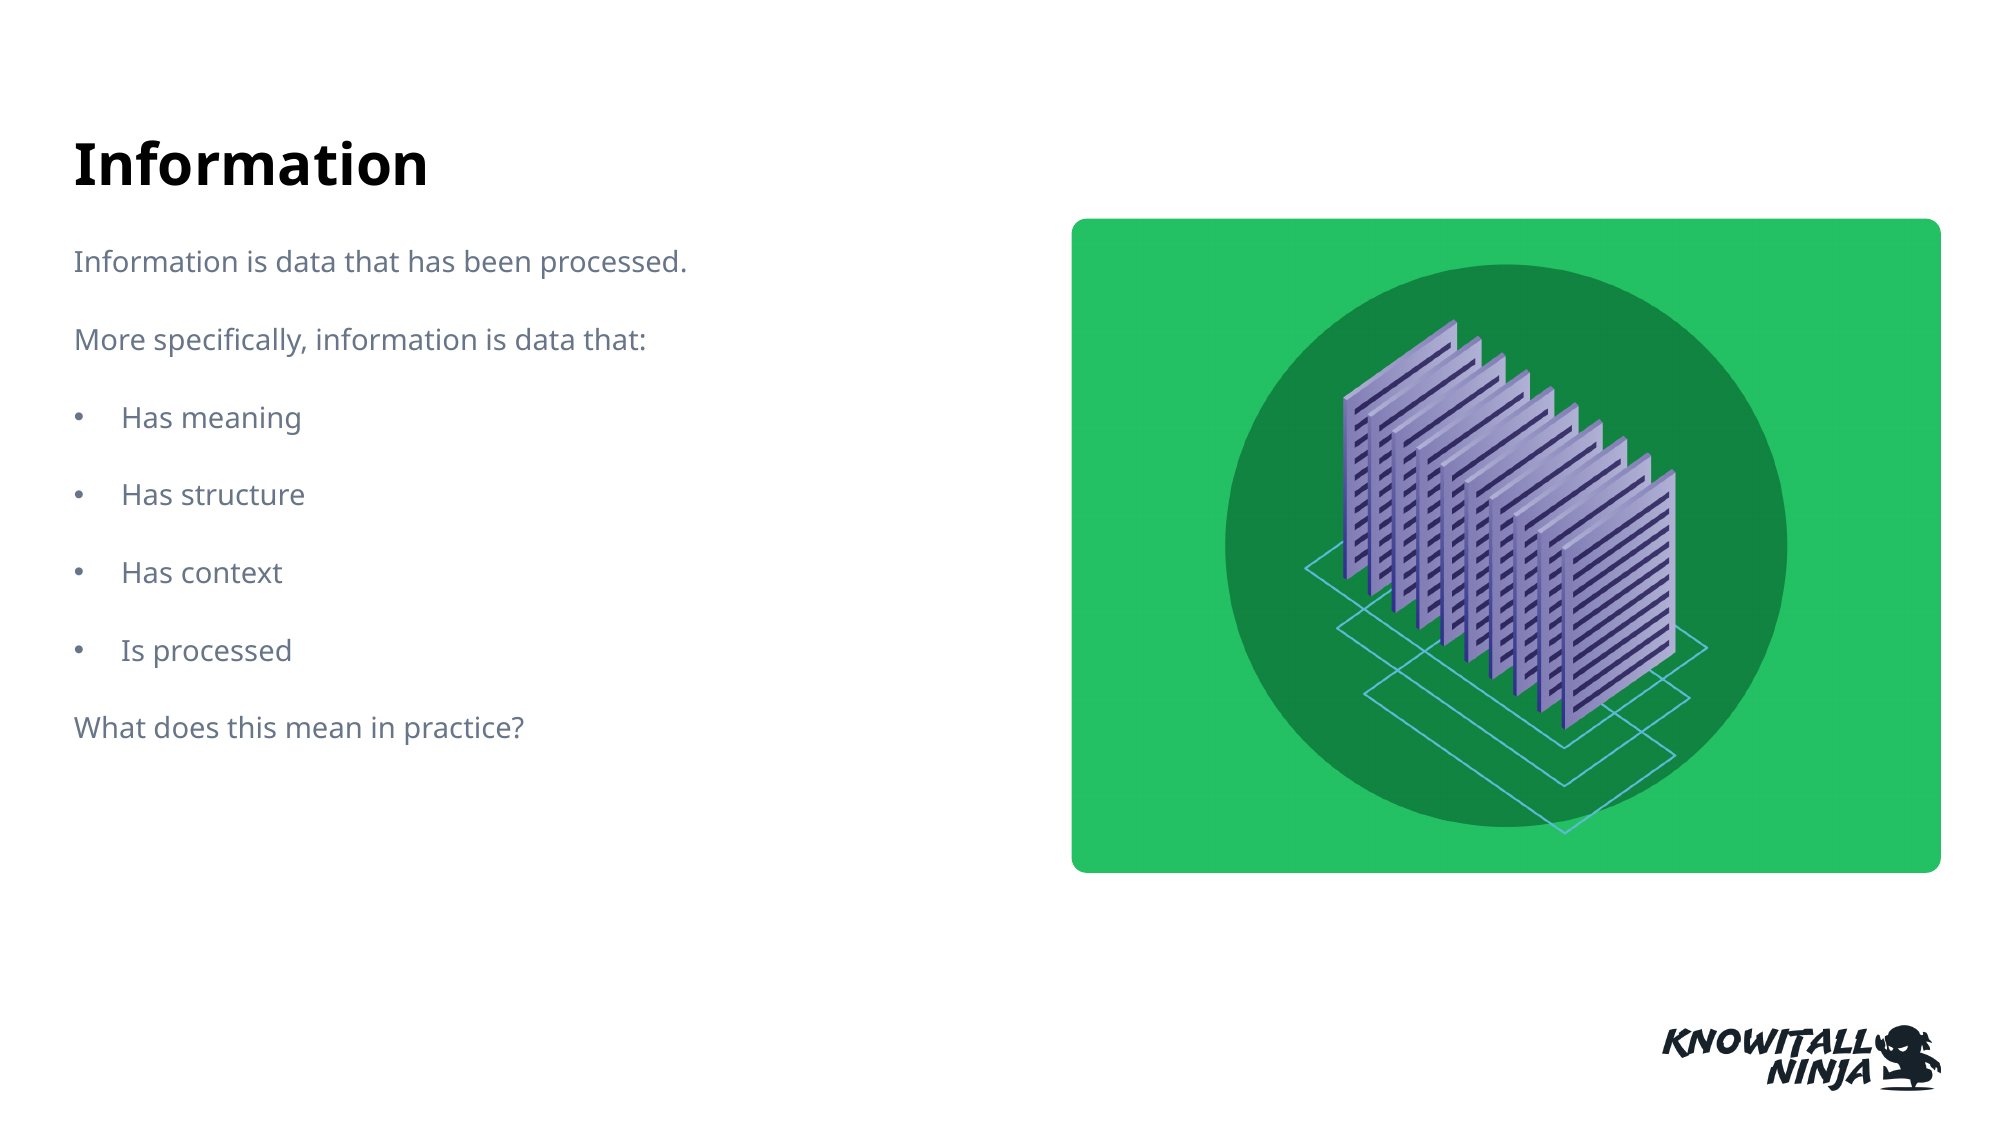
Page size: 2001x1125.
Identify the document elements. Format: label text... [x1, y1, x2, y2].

picture [1662, 1025, 1941, 1091]
picture [1071, 218, 1942, 874]
list Information is data that has been processed. More specifically, information is data that: Has meaning Has structure Has context Is processed What does this mean in practice? [59, 218, 1000, 1091]
title Information [59, 117, 1000, 206]
